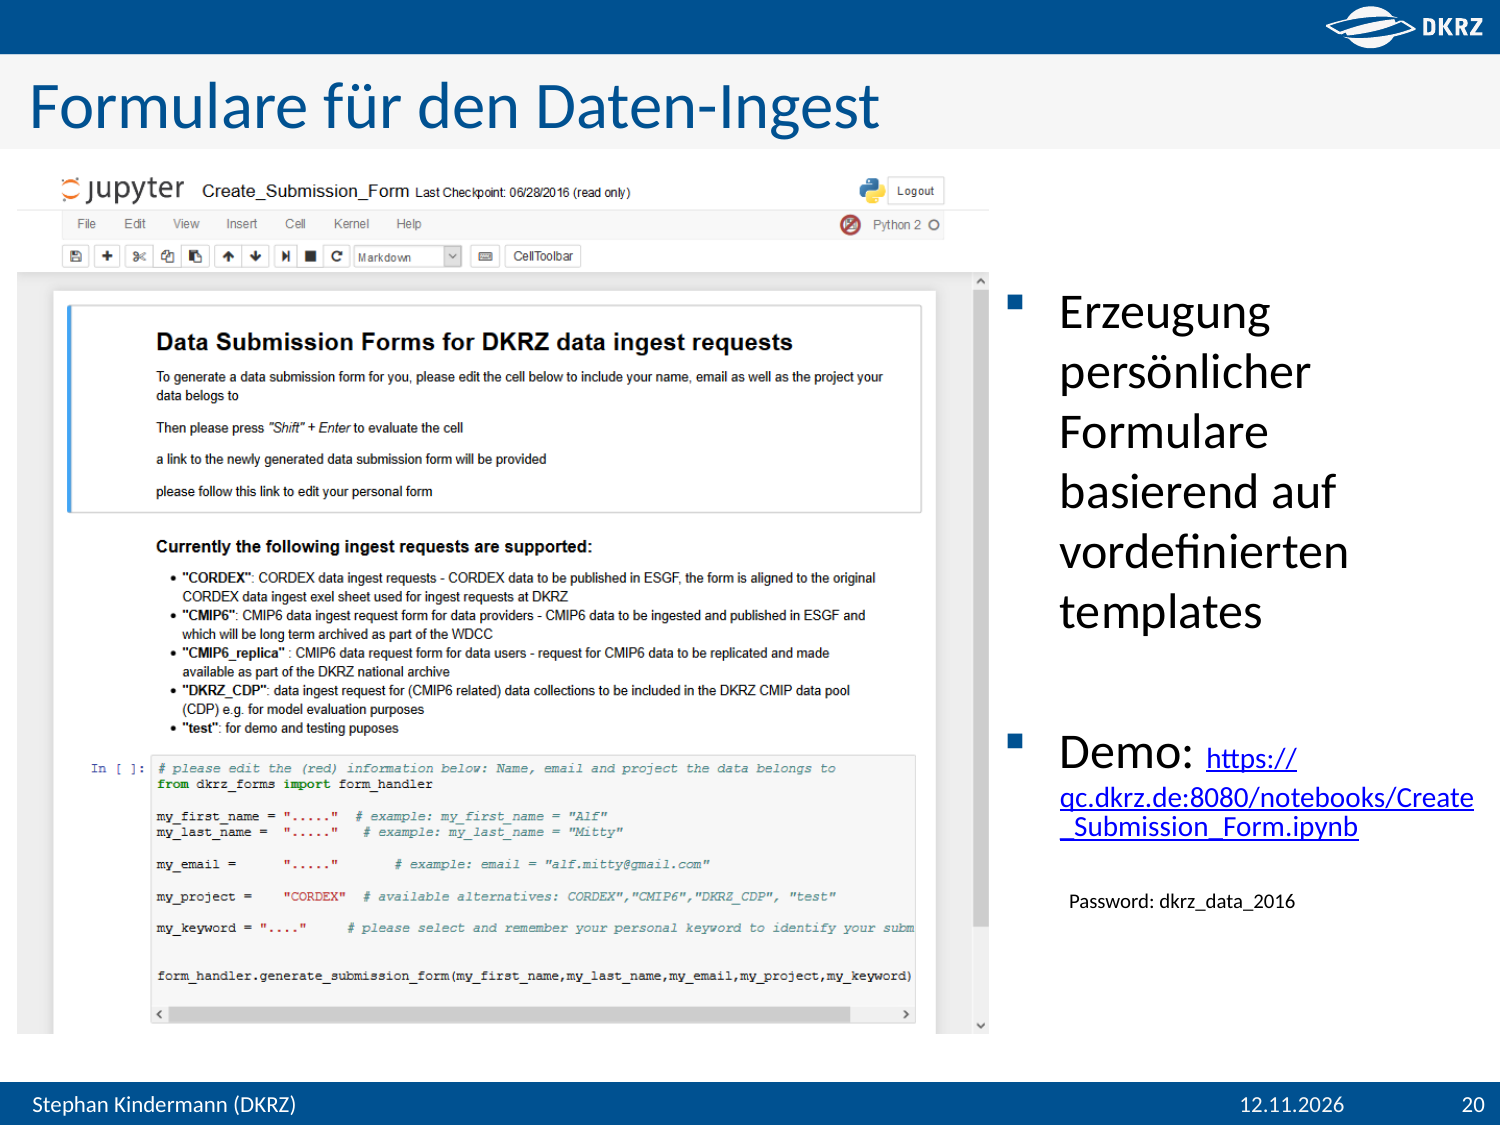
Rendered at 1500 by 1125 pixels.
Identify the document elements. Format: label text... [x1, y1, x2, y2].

picture [17, 172, 989, 1035]
title Formulare für den Daten-Ingest [0, 54, 1500, 149]
slide_number 20 [1376, 1082, 1500, 1125]
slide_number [1187, 1082, 1360, 1125]
list Erzeugung persönlicher Formulare basierend auf vordefinierten templates Demo: https://qc.dkrz.de:8080/notebooks/Create_Submission_Form.ipynb Password: dkrz_data_2016 [994, 196, 1495, 1035]
